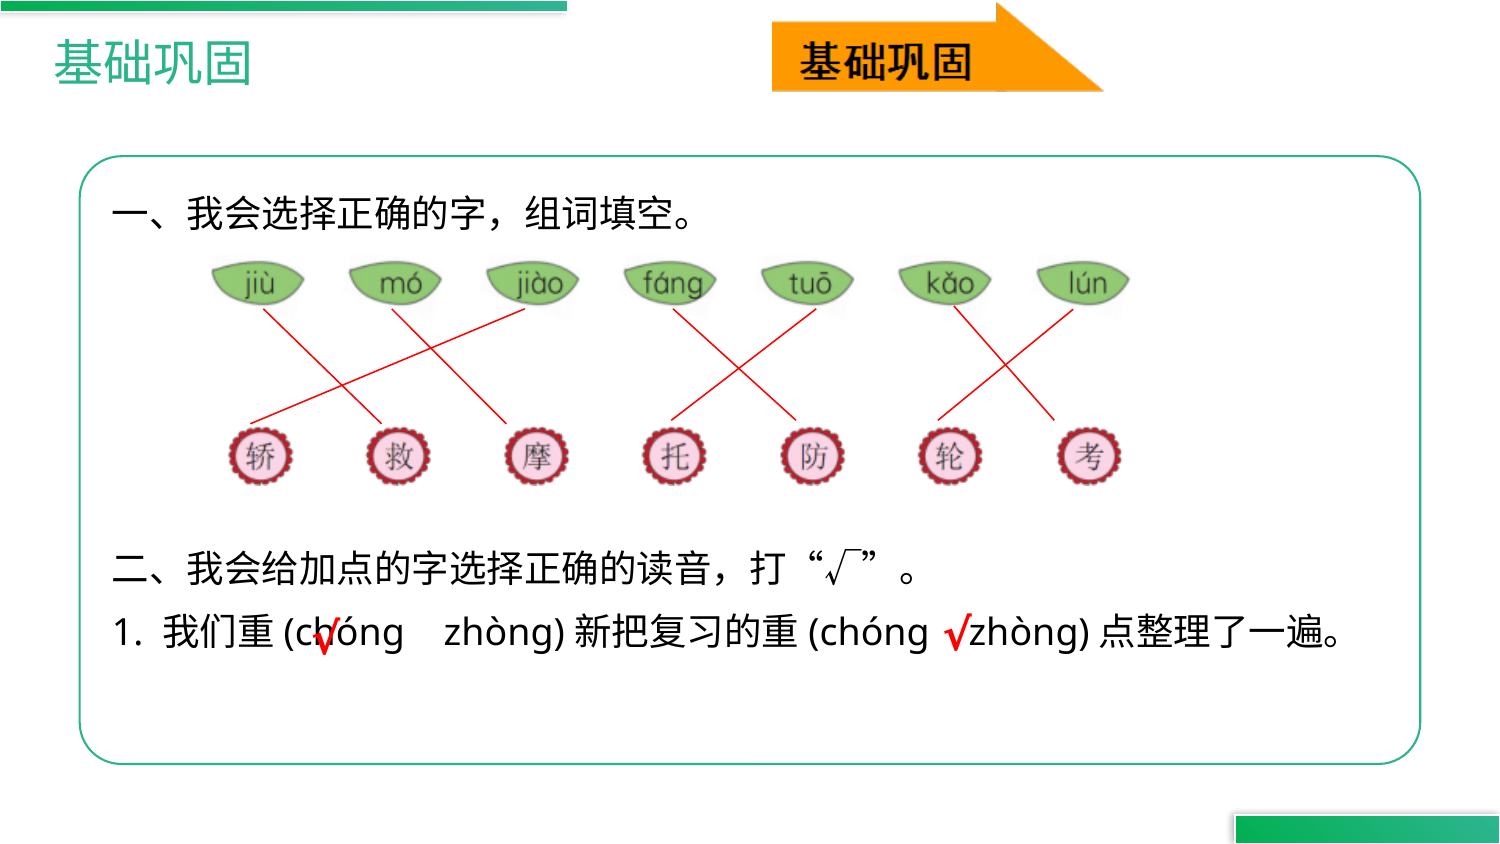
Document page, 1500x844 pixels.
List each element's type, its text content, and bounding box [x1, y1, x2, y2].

text_box √ [299, 605, 352, 670]
text_box 一、我会选择正确的字，组词填空。 二、我会给加点的字选择正确的读音，打“√”。 1. 我们重(chónɡ zhònɡ)新把复习的重(chónɡ zhònɡ)点整理了一遍。 [100, 170, 1418, 659]
list 基础巩固 [41, 32, 382, 94]
picture [772, 2, 1107, 94]
text_box √ [931, 601, 984, 665]
picture [211, 255, 1132, 486]
